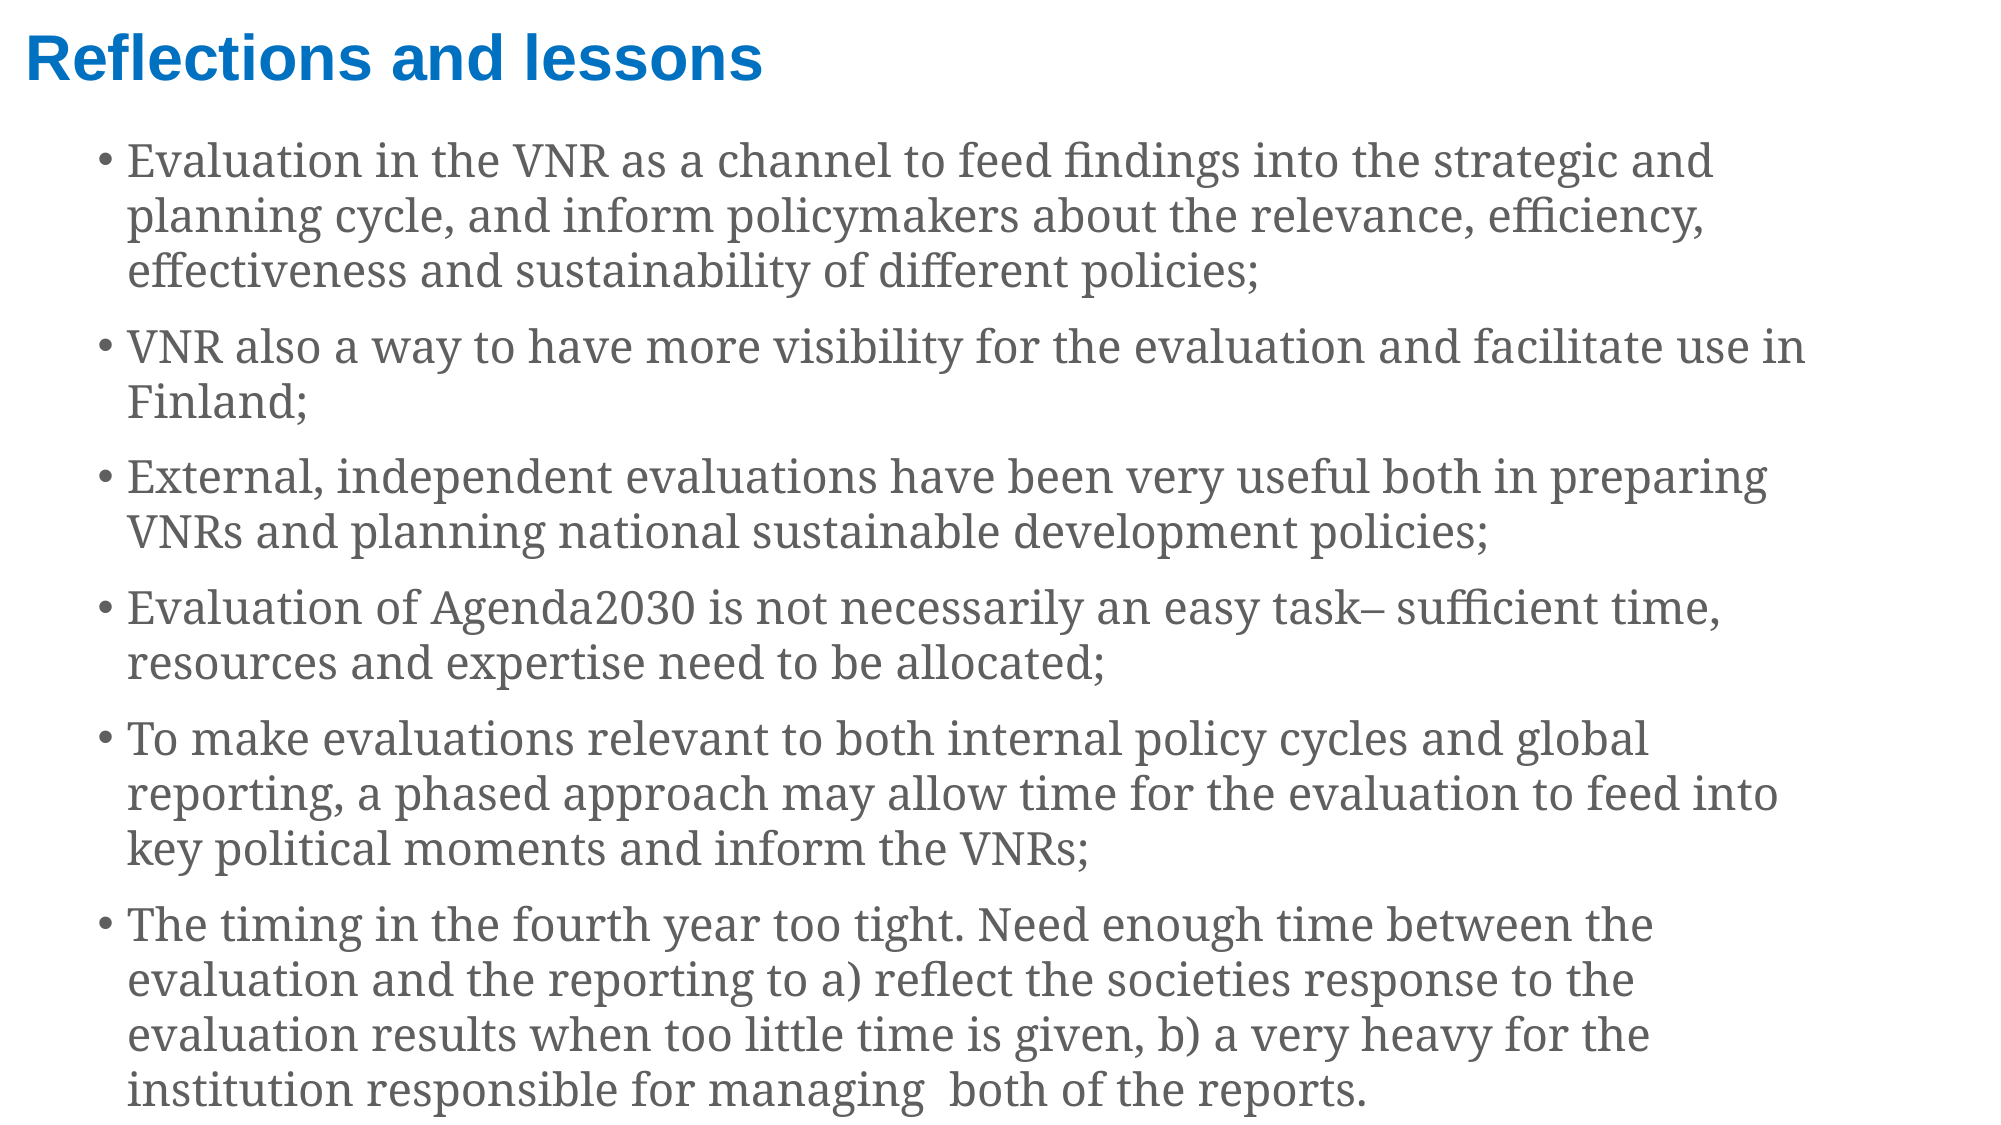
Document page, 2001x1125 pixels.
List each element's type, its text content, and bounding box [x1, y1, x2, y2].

title Reflections and lessons [25, 24, 1485, 199]
list Evaluation in the VNR as a channel to feed findings into the strategic and planning cycle, and inform policymakers about the relevance, efficiency, effectiveness and sustainability of different policies; VNR also a way to have more visibility for the evaluation and facilitate use in Finland; External, independent evaluations have been very useful both in preparing VNRs and planning national sustainable development policies; Evaluation of Agenda2030 is not necessarily an easy task– sufficient time, resources and expertise need to be allocated; To make evaluations relevant to both internal policy cycles and global reporting, a phased approach may allow time for the evaluation to feed into key political moments and inform the VNRs; The timing in the fourth year too tight. Need enough time between the evaluation and the reporting to a) reflect the societies response to the evaluation results when too little time is given, b) a very heavy for the institution responsible for managing both of the reports. [97, 131, 1856, 1048]
